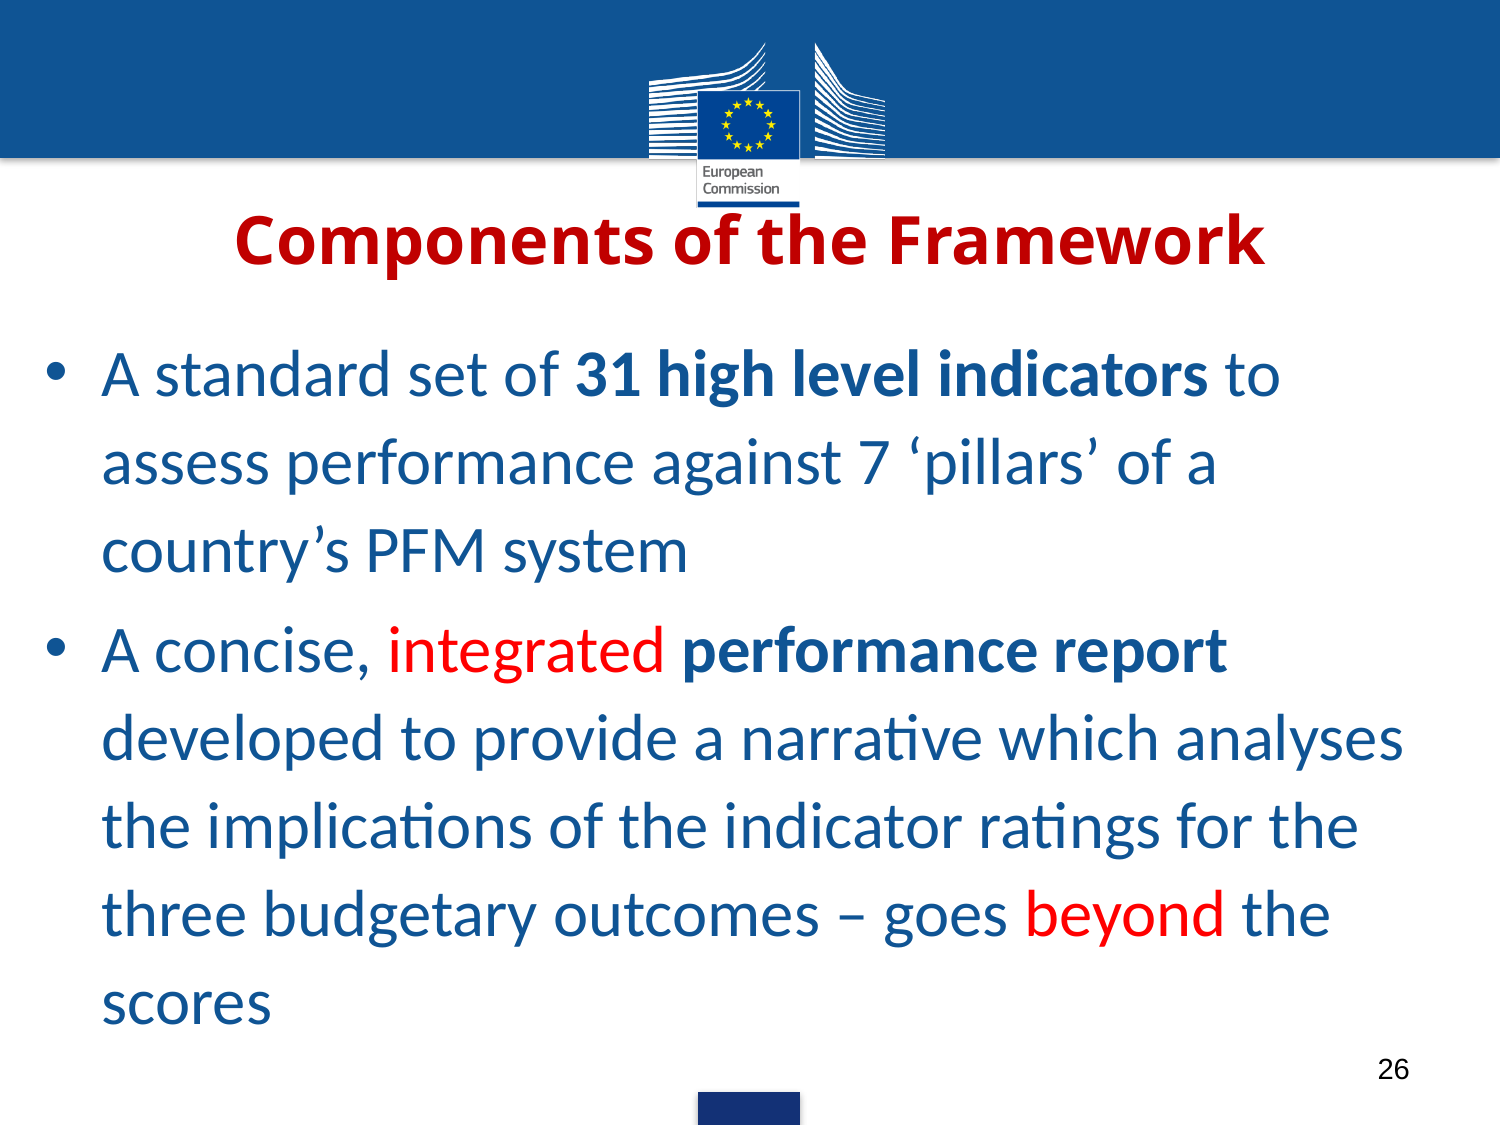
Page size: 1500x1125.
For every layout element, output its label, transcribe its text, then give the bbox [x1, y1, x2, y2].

list A standard set of 31 high level indicators to assess performance against 7 ‘pillars’ of a country’s PFM system A concise, integrated performance report developed to provide a narrative which analyses the implications of the indicator ratings for the three budgetary outcomes – goes beyond the scores [29, 314, 1471, 1047]
title Components of the Framework [75, 160, 1425, 314]
slide_number 26 [1074, 1042, 1426, 1103]
picture [649, 42, 885, 160]
